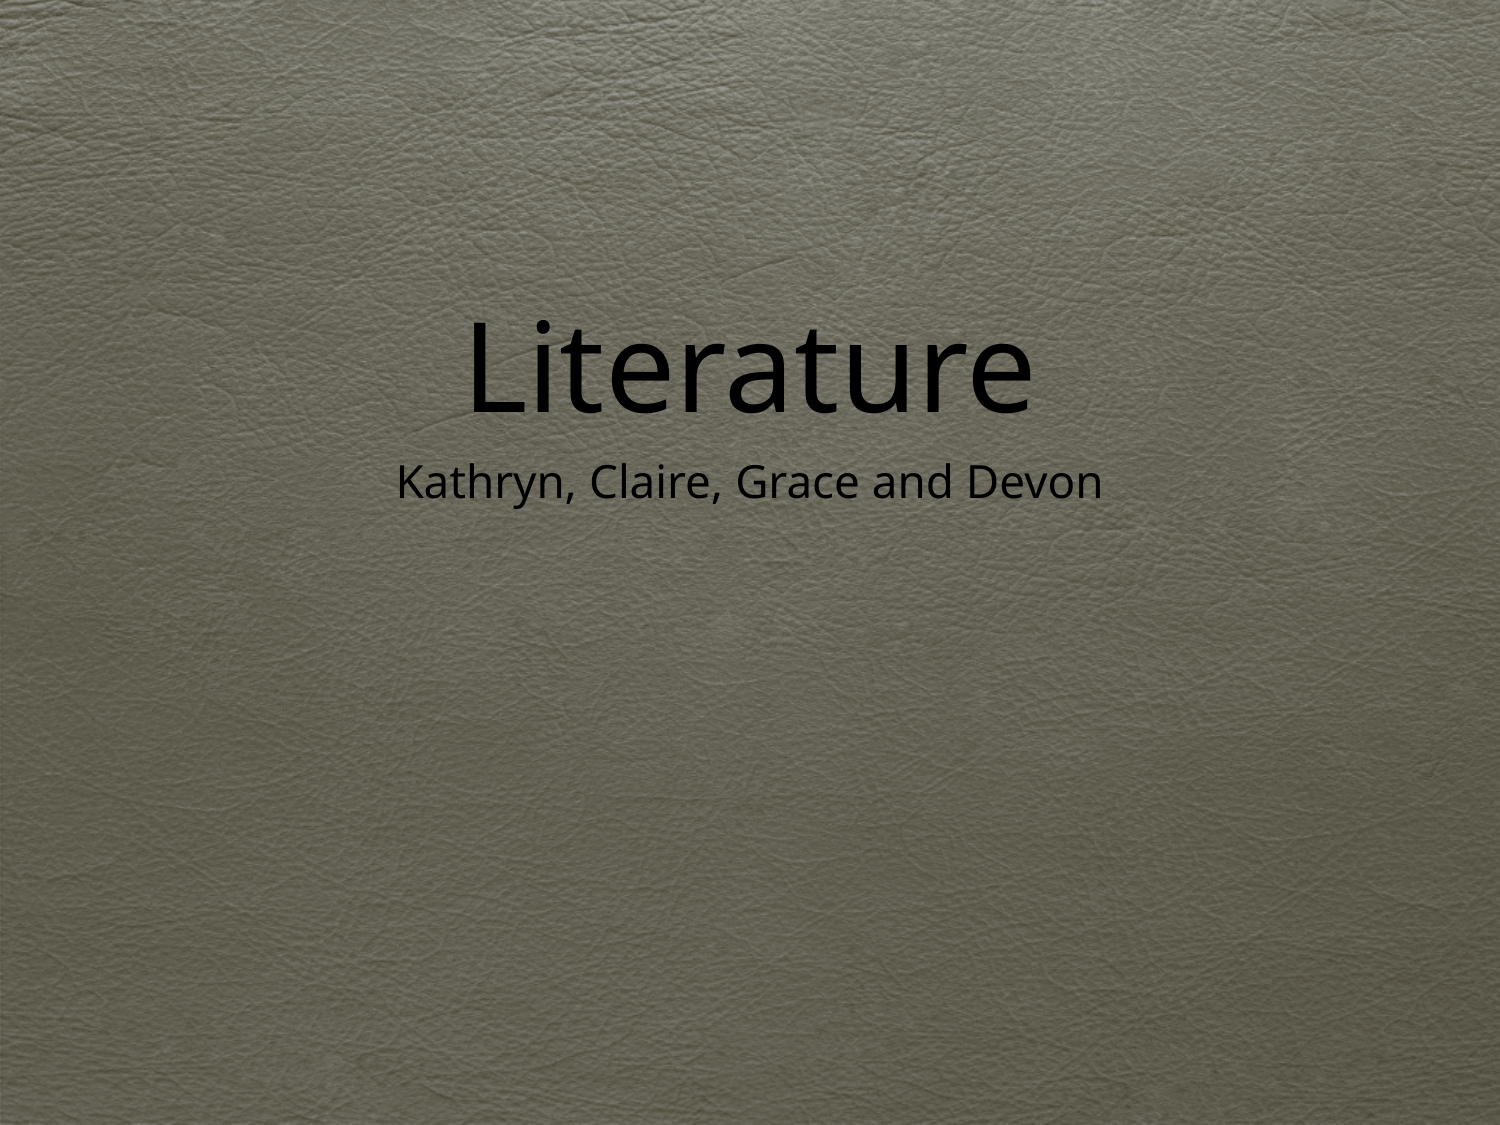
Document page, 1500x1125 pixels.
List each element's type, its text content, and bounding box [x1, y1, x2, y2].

title Literature [81, 224, 1419, 445]
subtitle Kathryn, Claire, Grace and Devon [81, 445, 1419, 555]
